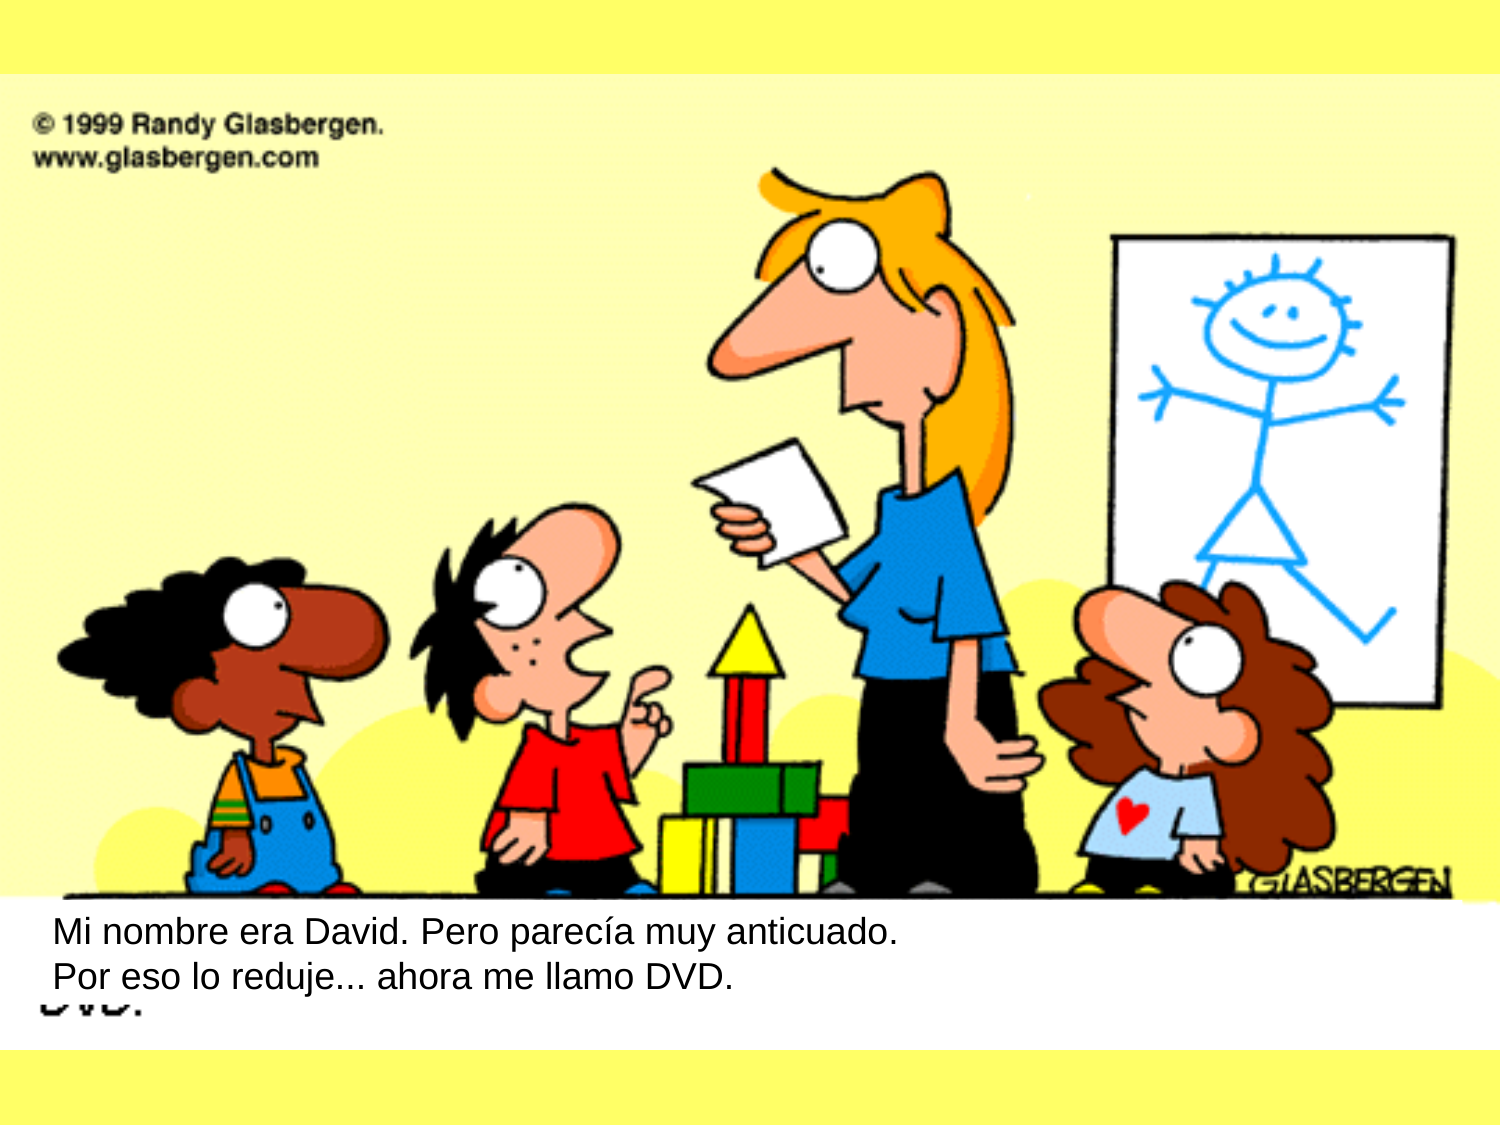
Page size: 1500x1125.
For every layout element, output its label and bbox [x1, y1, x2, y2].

picture [0, 74, 1500, 1051]
